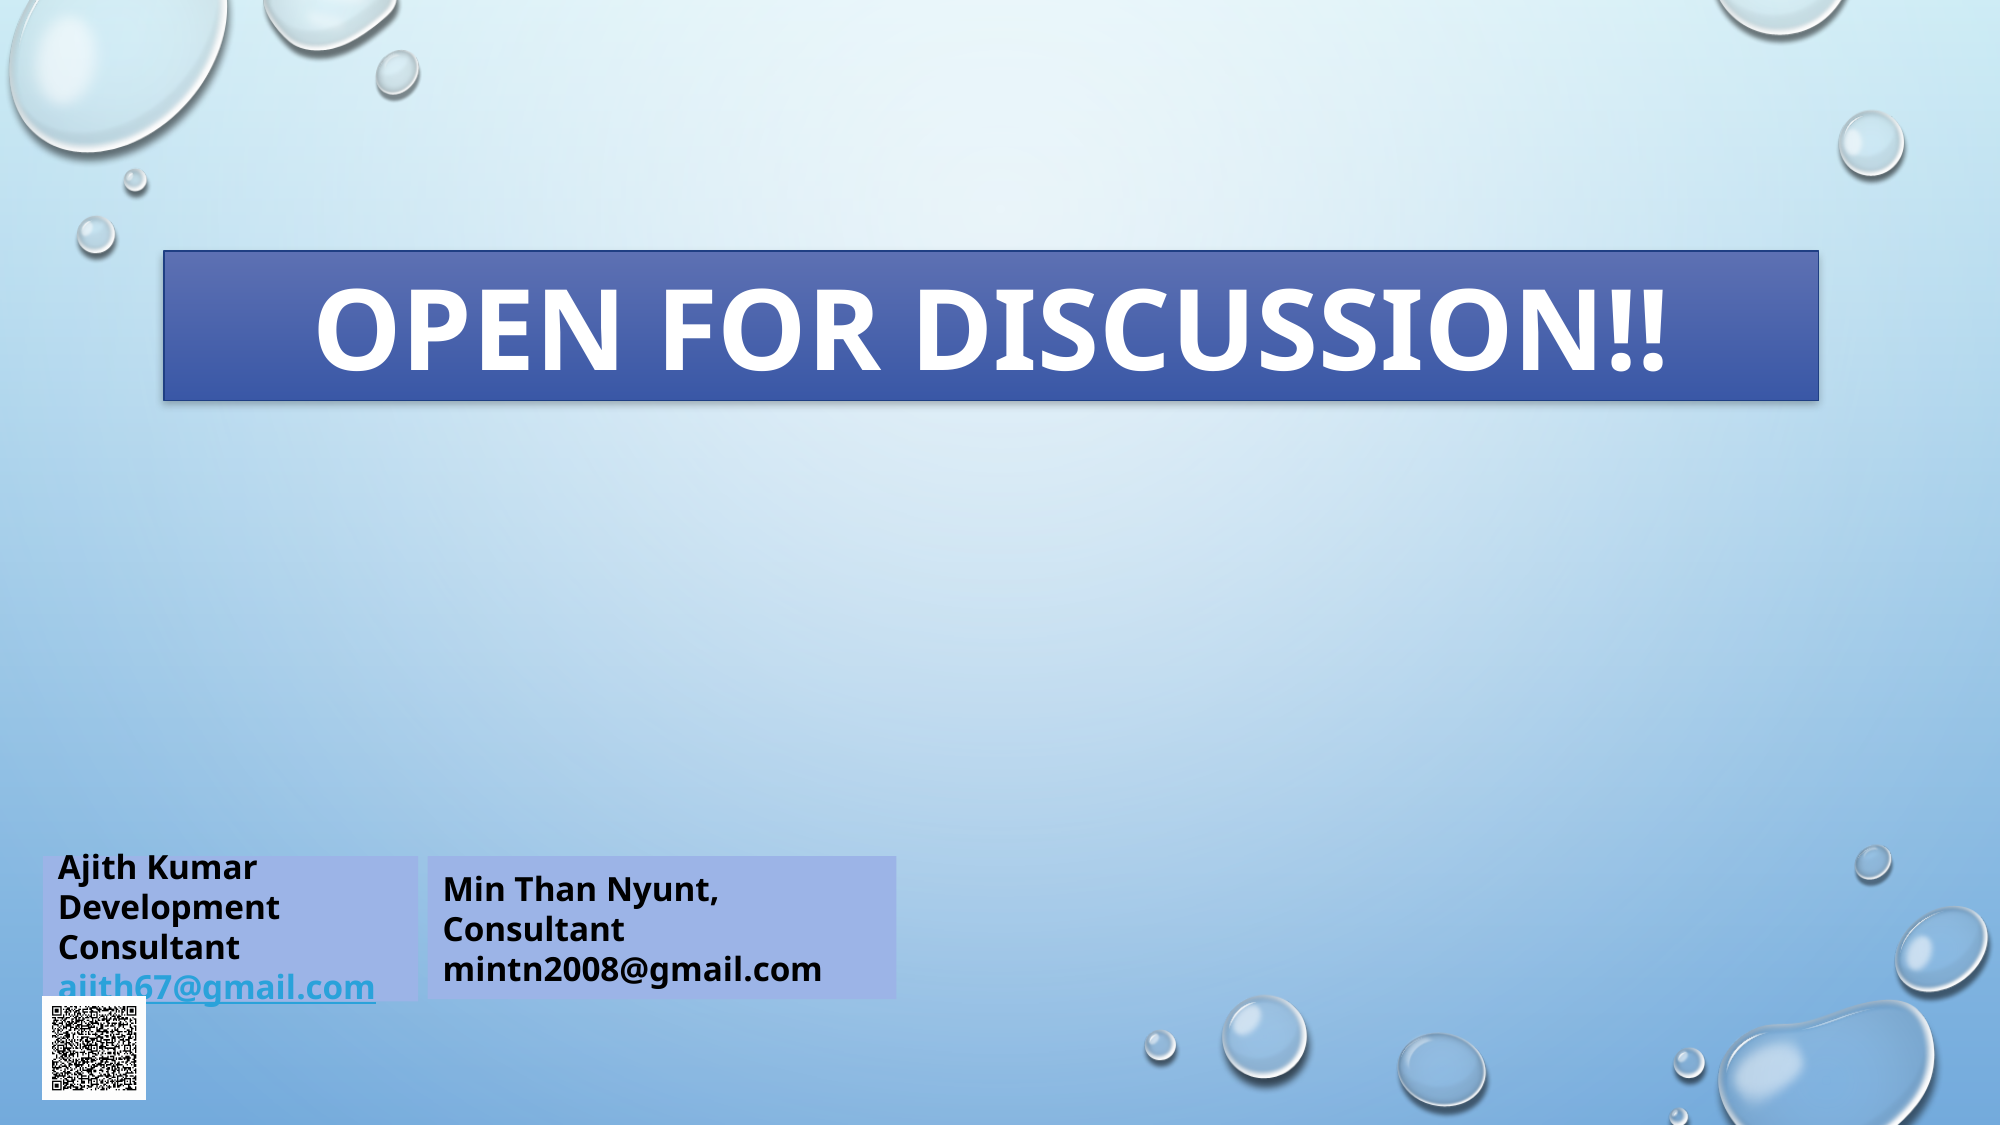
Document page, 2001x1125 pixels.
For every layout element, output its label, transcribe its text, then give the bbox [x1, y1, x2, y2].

picture [0, 0, 2000, 1125]
text_box OPEN FOR DISCUSSION!! [163, 250, 1819, 401]
text_box Ajith Kumar Development Consultant ajith67@gmail.com [42, 856, 419, 1002]
text_box Min Than Nyunt, Consultant mintn2008@gmail.com [427, 856, 897, 1000]
